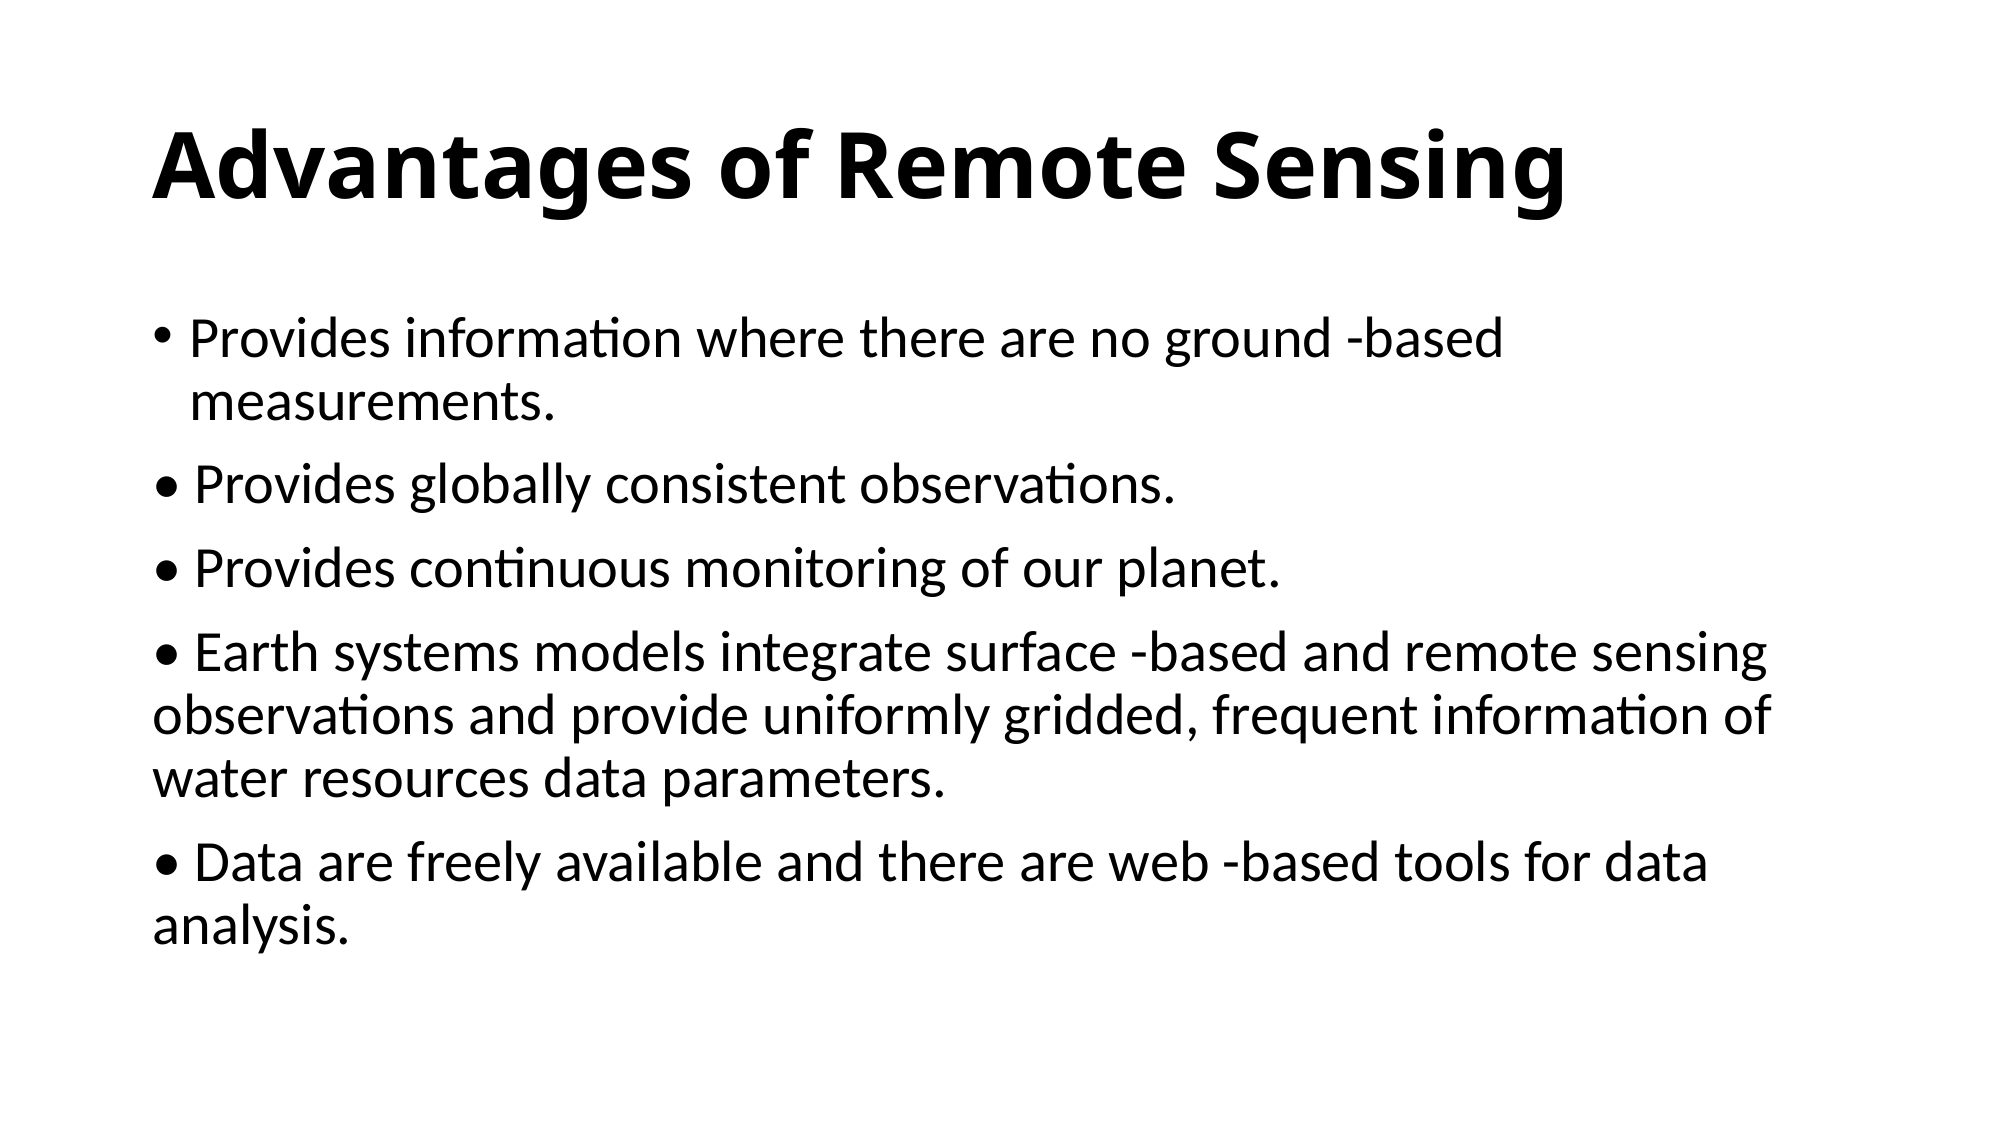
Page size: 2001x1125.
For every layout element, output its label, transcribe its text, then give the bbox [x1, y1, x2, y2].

title Advantages of Remote Sensing [137, 59, 1863, 278]
list Provides information where there are no ground -based measurements. • Provides globally consistent observations. • Provides continuous monitoring of our planet. • Earth systems models integrate surface -based and remote sensing observations and provide uniformly gridded, frequent information of water resources data parameters. • Data are freely available and there are web -based tools for data analysis. [137, 299, 1863, 1014]
